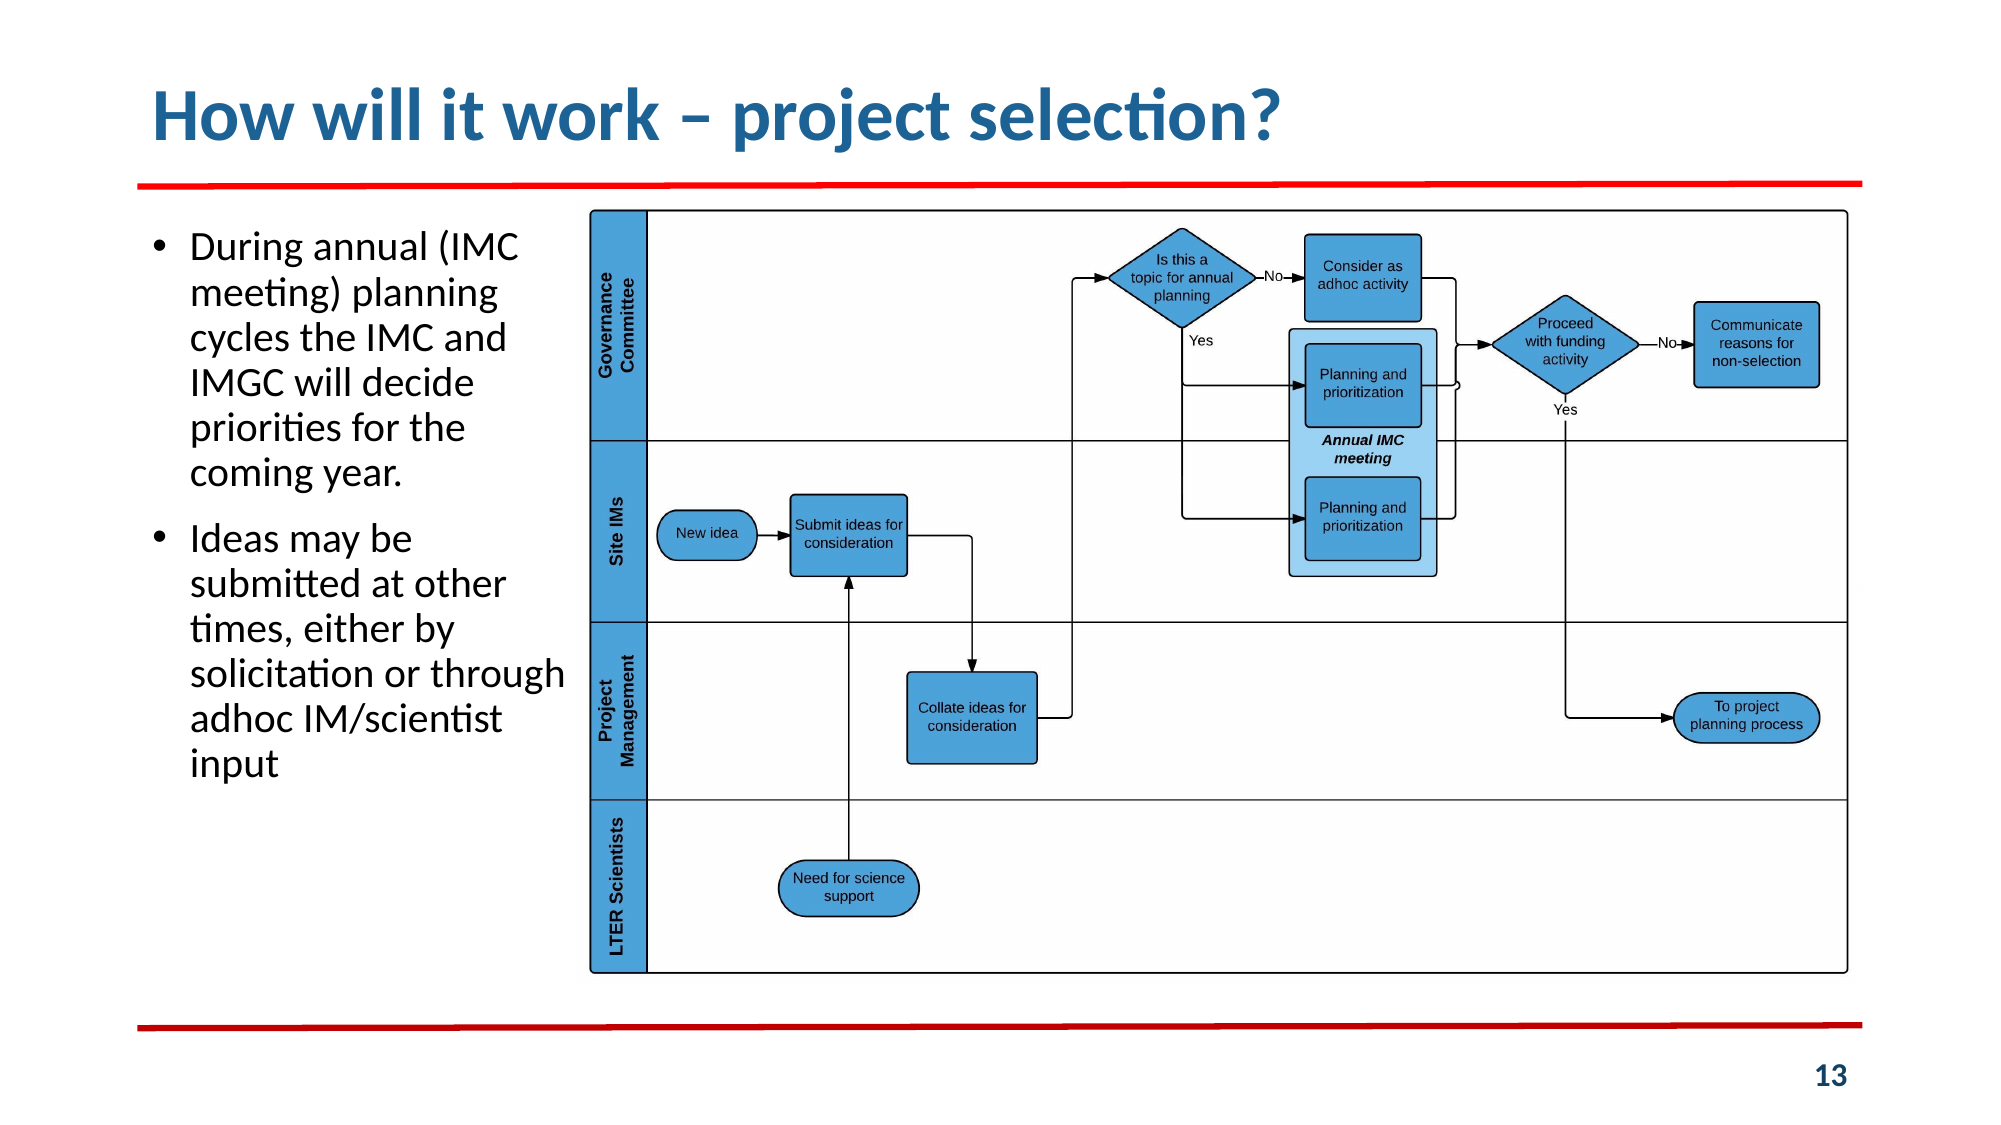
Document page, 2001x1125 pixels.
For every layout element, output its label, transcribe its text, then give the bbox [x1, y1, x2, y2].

list During annual (IMC meeting) planning cycles the IMC and IMGC will decide priorities for the coming year. Ideas may be submitted at other times, either by solicitation or through adhoc IM/scientist input [137, 217, 591, 1014]
picture [573, 195, 1863, 986]
title How will it work – project selection? [137, 59, 1863, 172]
slide_number 13 [1412, 1042, 1863, 1103]
